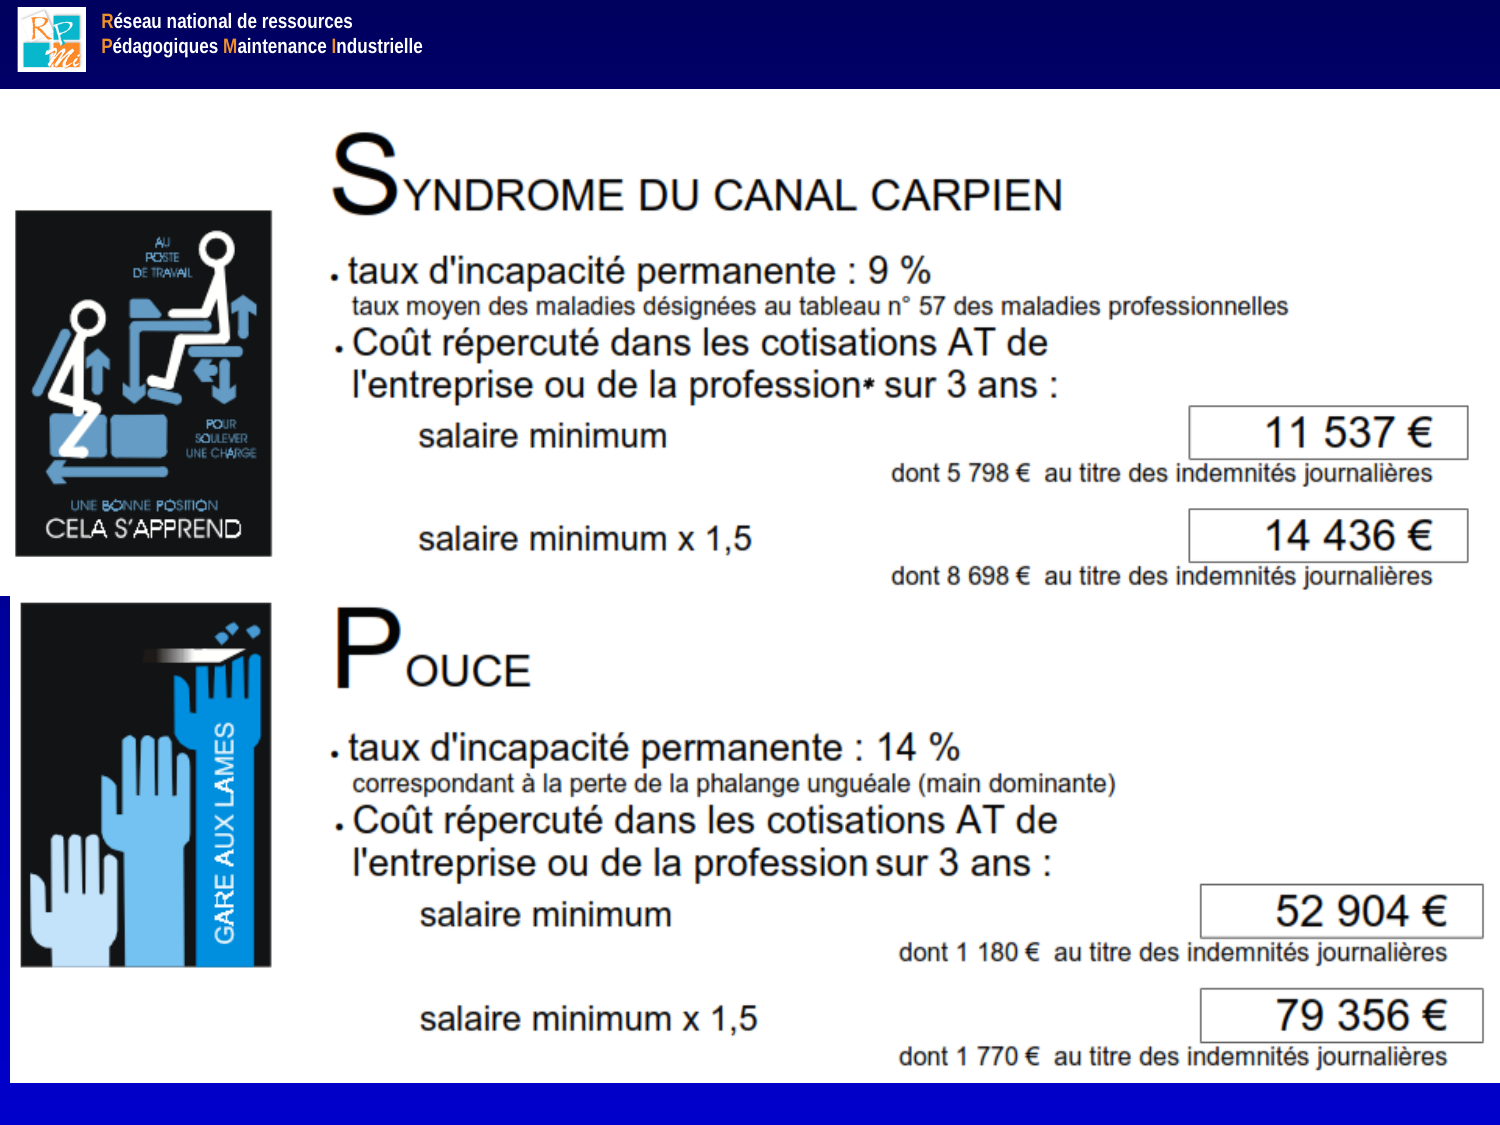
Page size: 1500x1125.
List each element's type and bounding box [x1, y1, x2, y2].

picture [17, 7, 86, 72]
picture [0, 89, 1500, 1083]
